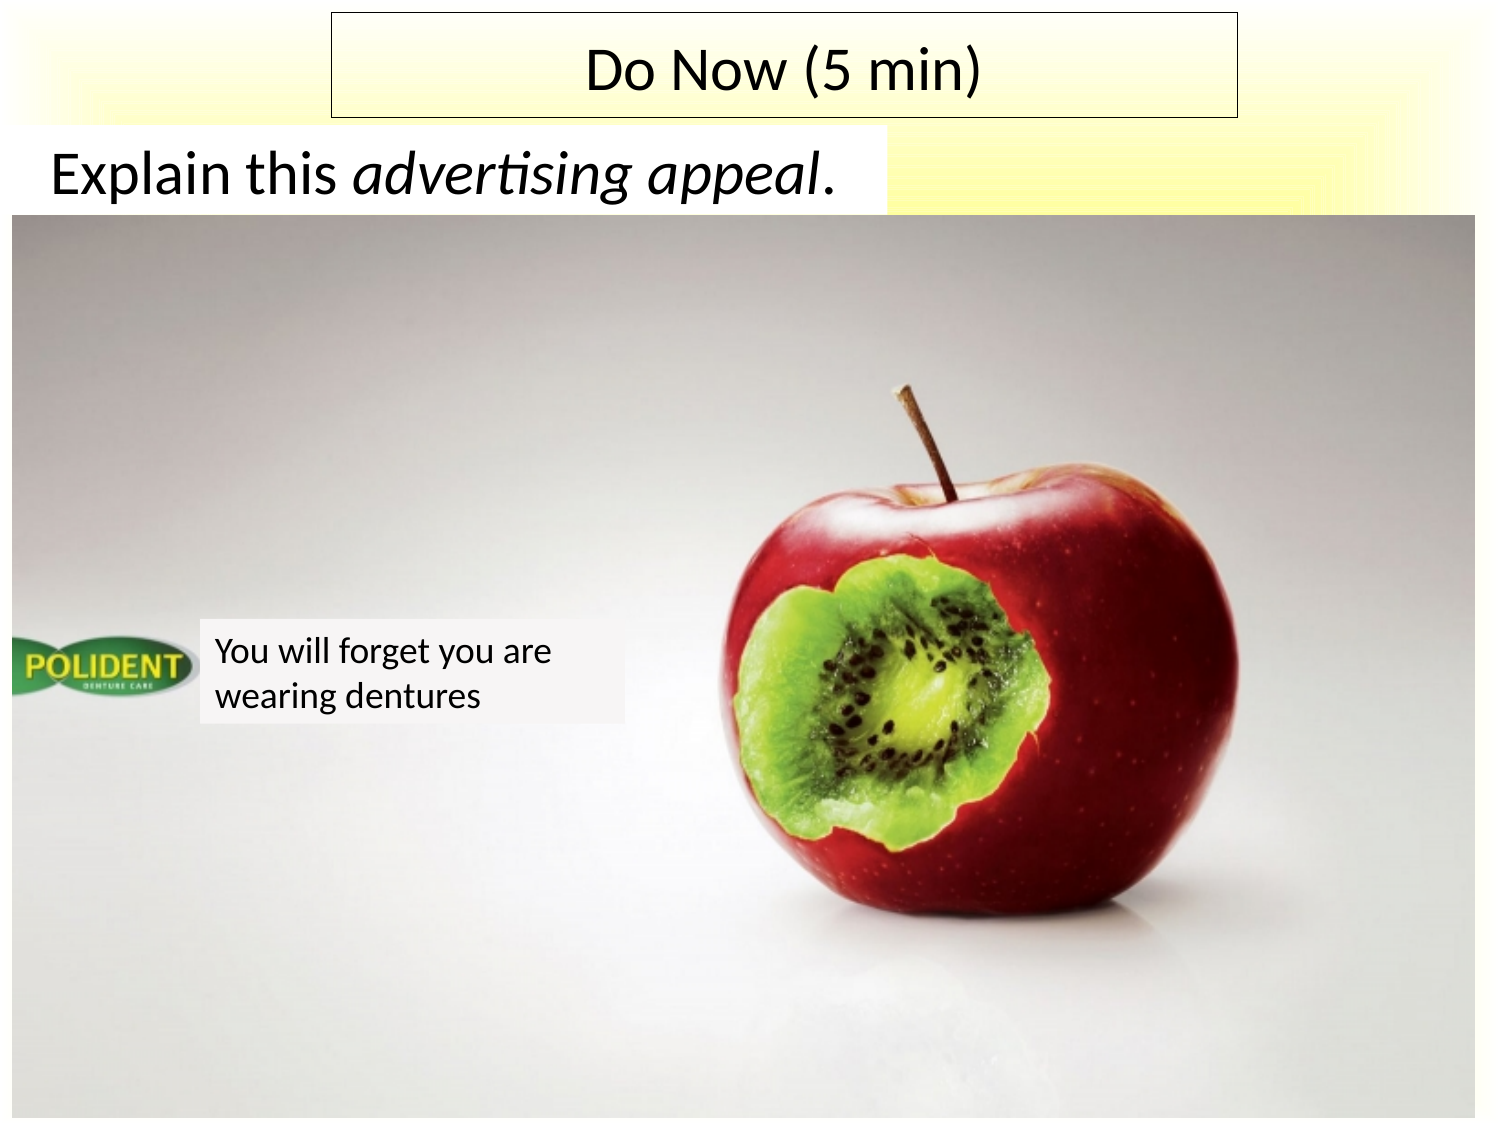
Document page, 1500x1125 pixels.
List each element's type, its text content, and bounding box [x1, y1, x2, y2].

text_box Do Now (5 min) [331, 12, 1238, 118]
text_box Explain this advertising appeal. [0, 125, 888, 215]
picture [12, 215, 1476, 1118]
